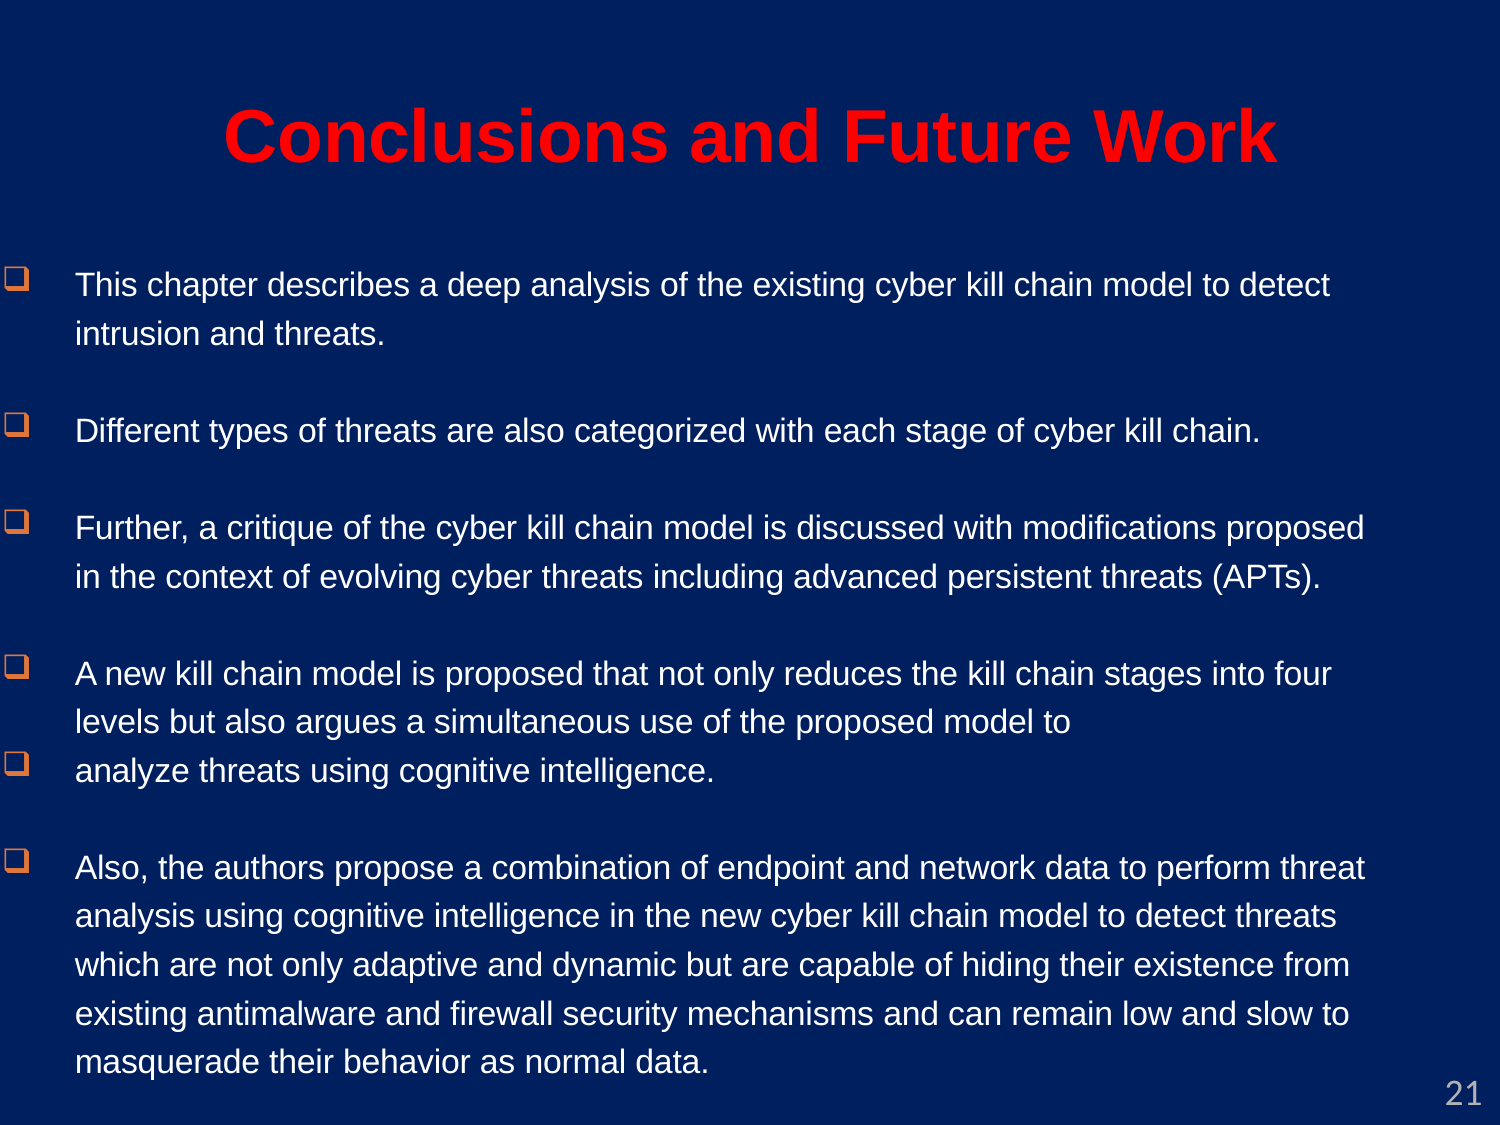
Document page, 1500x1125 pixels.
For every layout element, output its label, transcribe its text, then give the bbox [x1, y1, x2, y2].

text_box Conclusions and Future Work [0, 87, 1500, 178]
slide_number 21 [1137, 1068, 1483, 1114]
text_box This chapter describes a deep analysis of the existing cyber kill chain model to detect intrusion and threats. Different types of threats are also categorized with each stage of cyber kill chain. Further, a critique of the cyber kill chain model is discussed with modifications proposed in the context of evolving cyber threats including advanced persistent threats (APTs). A new kill chain model is proposed that not only reduces the kill chain stages into four levels but also argues a simultaneous use of the proposed model to analyze threats using cognitive intelligence. Also, the authors propose a combination of endpoint and network data to perform threat analysis using cognitive intelligence in the new cyber kill chain model to detect threats which are not only adaptive and dynamic but are capable of hiding their existence from existing antimalware and firewall security mechanisms and can remain low and slow to masquerade their behavior as normal data. [0, 255, 1500, 1125]
